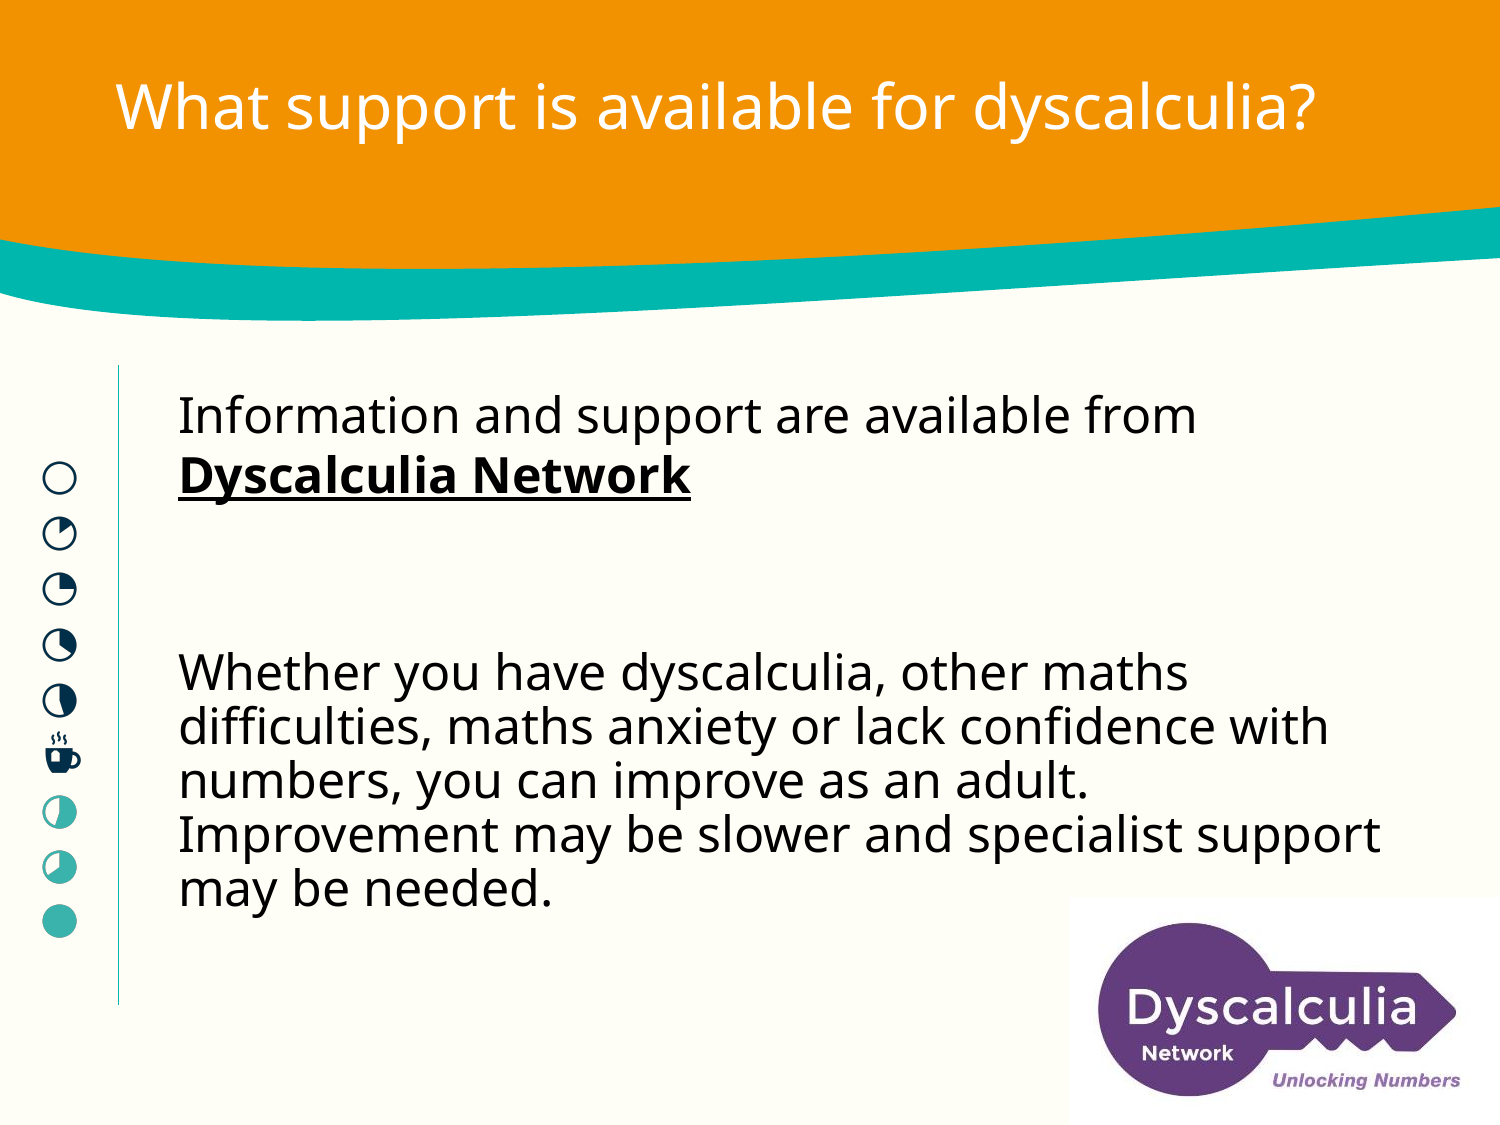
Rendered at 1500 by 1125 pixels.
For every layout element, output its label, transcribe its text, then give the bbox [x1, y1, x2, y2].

picture [36, 725, 90, 779]
picture [38, 846, 81, 888]
picture [38, 900, 81, 942]
picture [38, 624, 81, 666]
picture [38, 568, 81, 610]
picture [38, 457, 81, 499]
picture [1069, 897, 1500, 1125]
picture [38, 512, 81, 555]
picture [38, 679, 81, 722]
list What support is available for dyscalculia? [100, 67, 1411, 258]
picture [38, 791, 81, 833]
list Information and support are available from Dyscalculia Network​ ​ ​ Whether you have dyscalculia, other maths difficulties, maths anxiety or lack confidence with numbers, you can improve as an adult. Improvement may be slower and specialist support may be needed. [163, 382, 1423, 1125]
